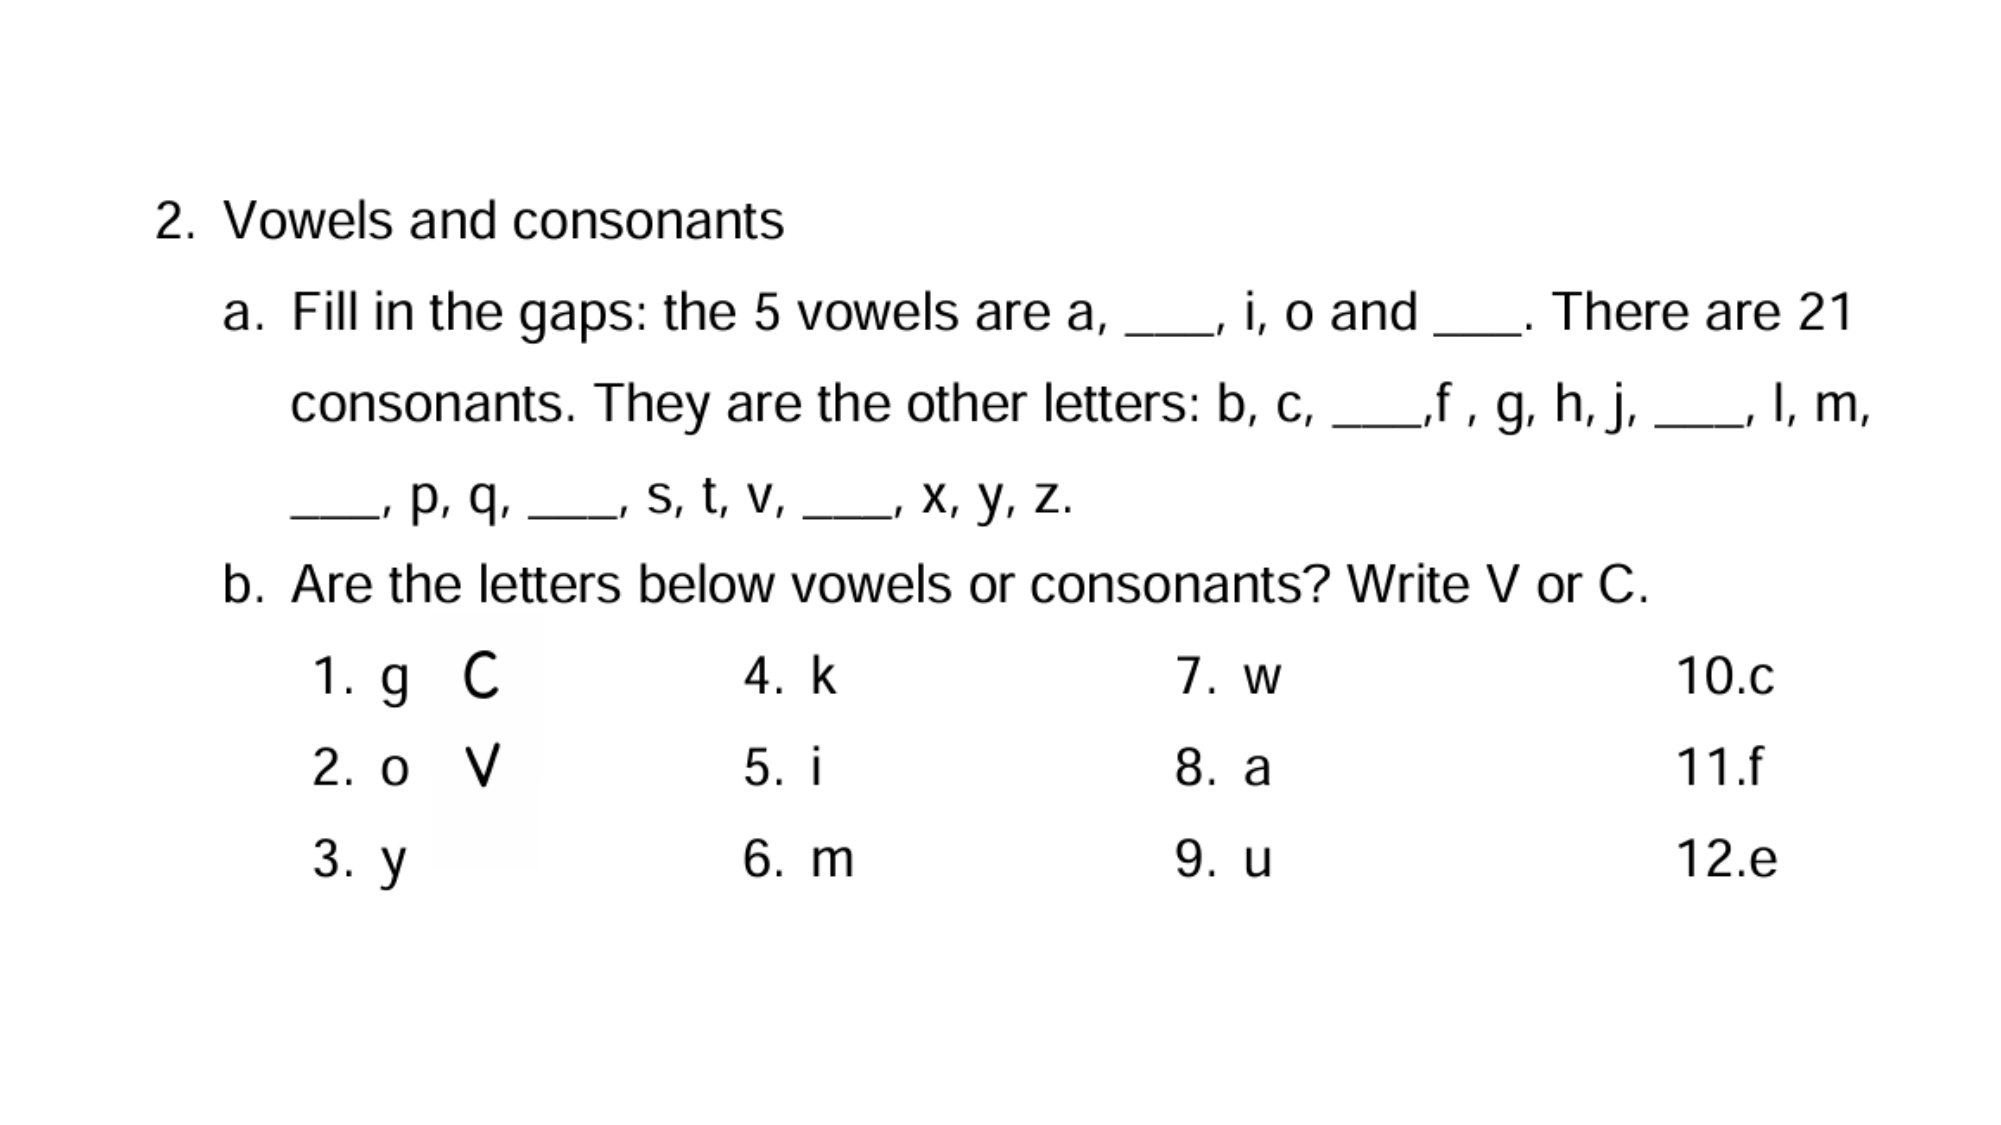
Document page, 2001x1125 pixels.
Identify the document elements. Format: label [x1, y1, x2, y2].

picture [104, 168, 1895, 957]
